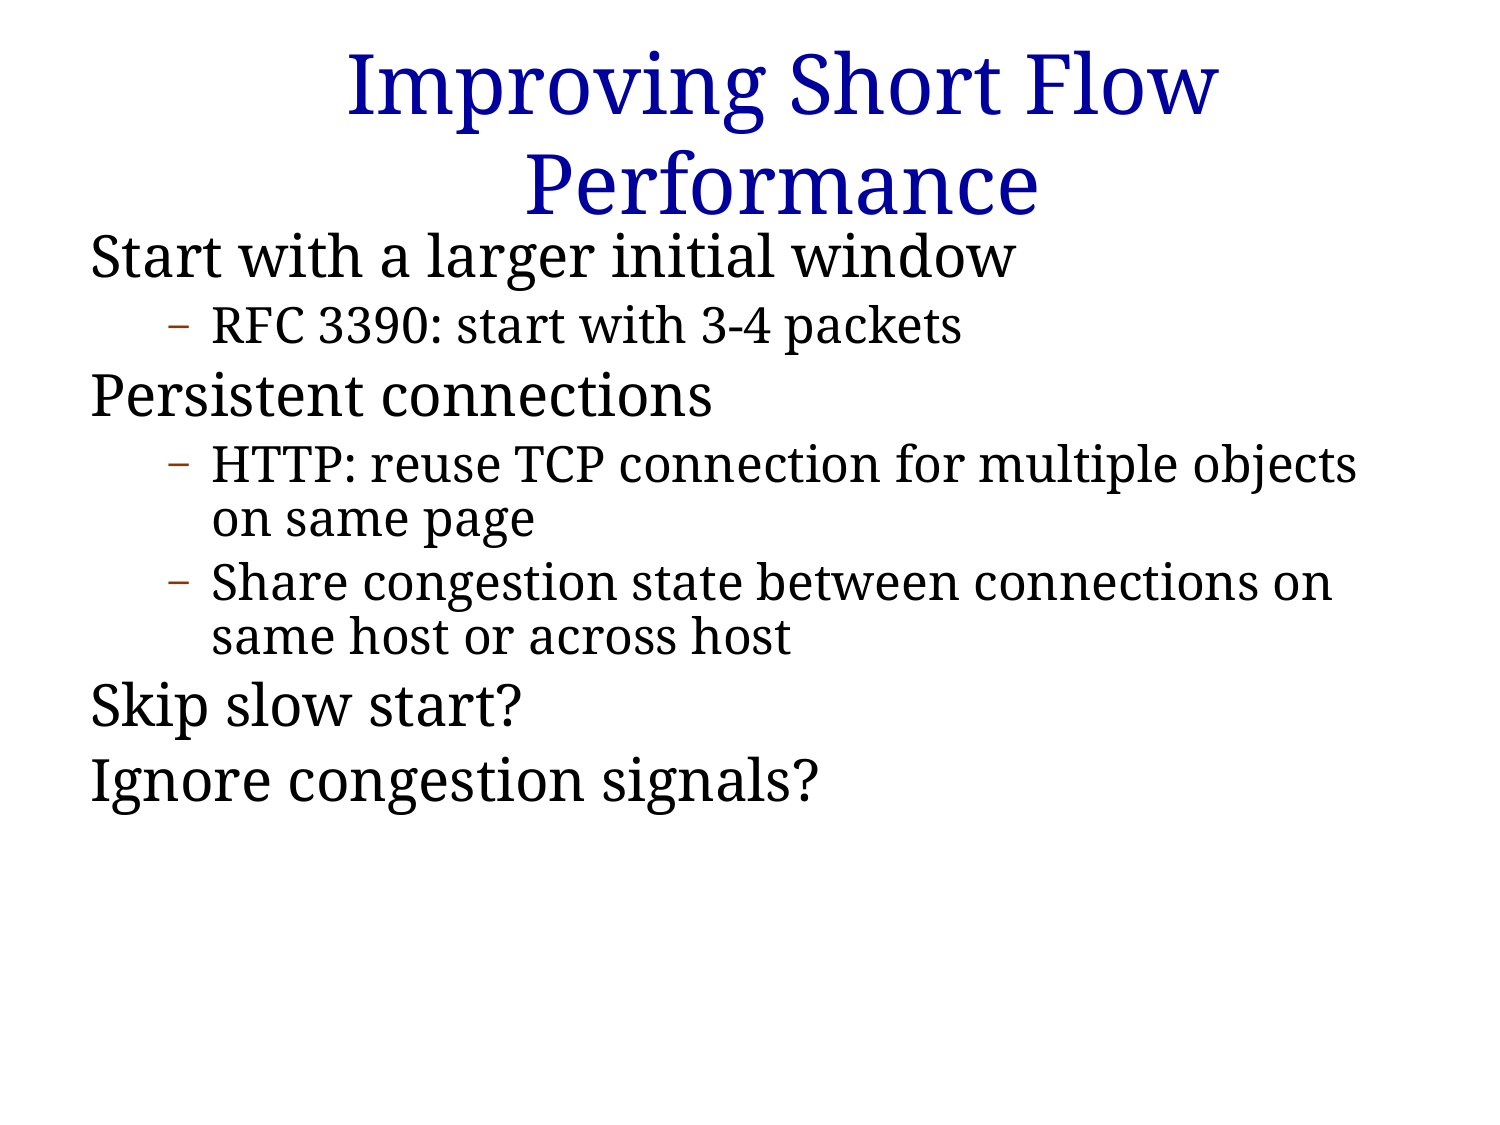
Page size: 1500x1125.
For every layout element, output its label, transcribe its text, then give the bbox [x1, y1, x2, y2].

list Start with a larger initial window RFC 3390: start with 3-4 packets Persistent connections HTTP: reuse TCP connection for multiple objects on same page Share congestion state between connections on same host or across host Skip slow start? Ignore congestion signals? [74, 219, 1426, 963]
title Improving Short Flow Performance [99, 37, 1467, 226]
